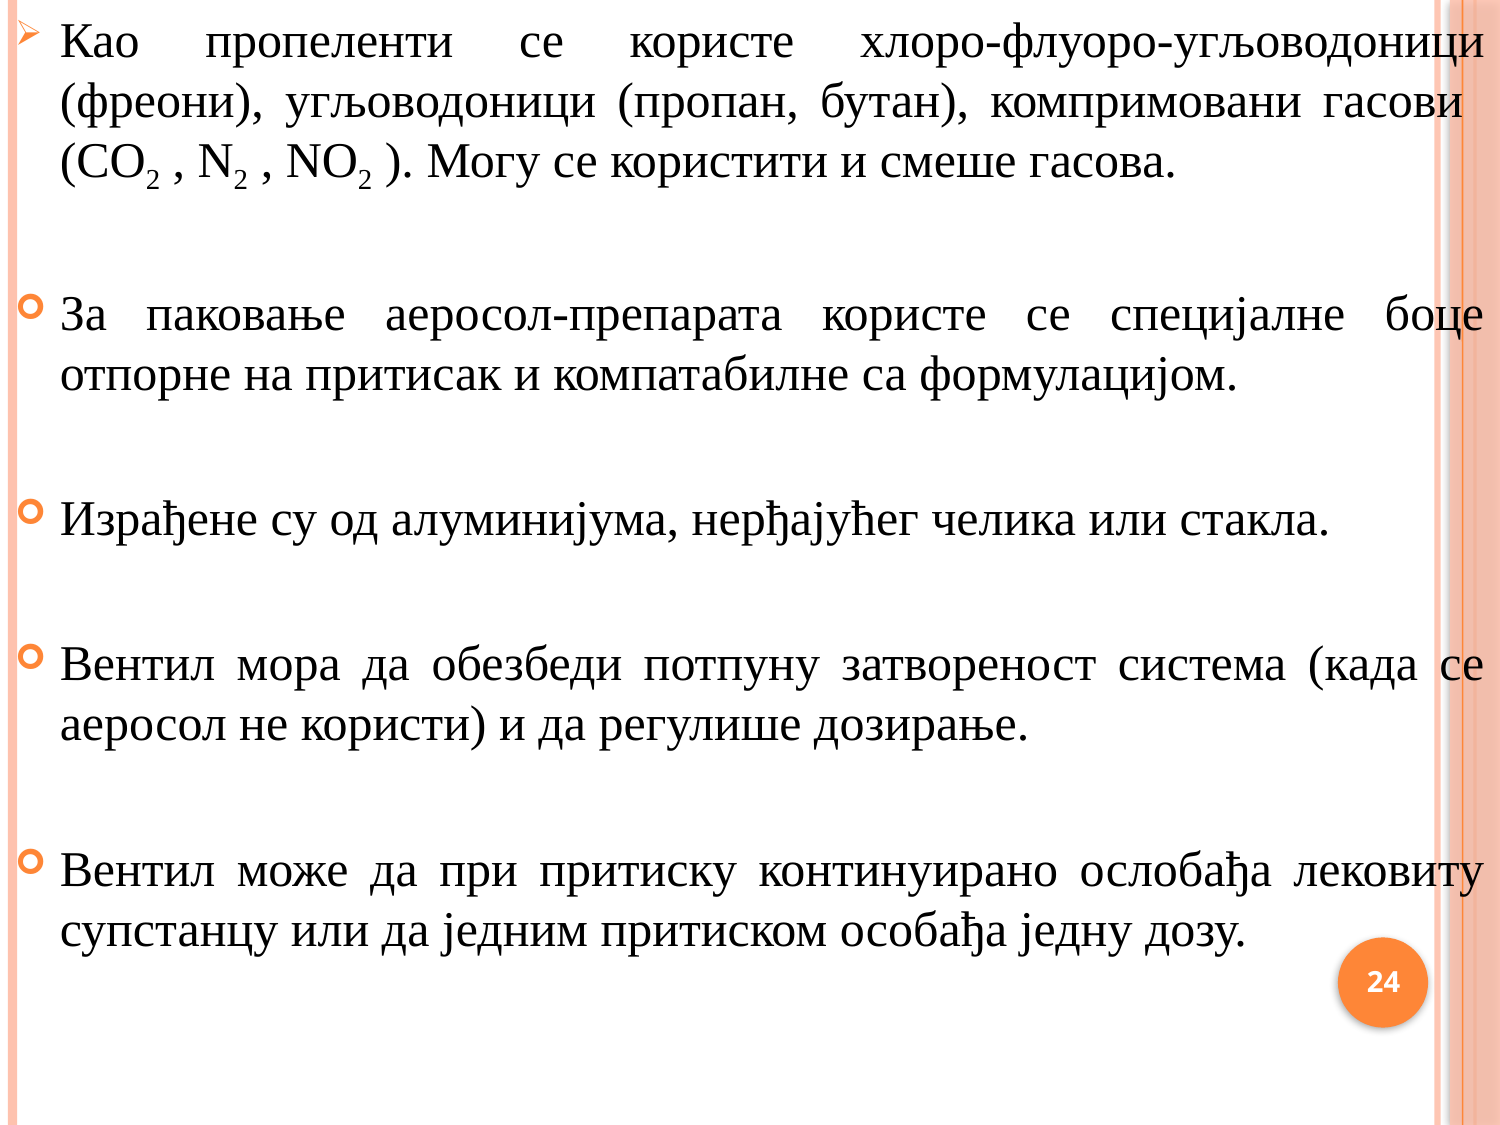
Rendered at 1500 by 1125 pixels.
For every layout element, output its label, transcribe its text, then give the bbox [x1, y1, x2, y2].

slide_number 24 [1333, 940, 1434, 1026]
list Као пропеленти се користе хлоро-флуоро-угљоводоници (фреони), угљоводоници (пропан, бутан), компримовани гасови (CO2 , N2 , NO2 ). Могу се користити и смеше гасова. За паковање аеросол-препарата користе се специјалне боце отпорне на притисак и компатабилне са формулацијом. Израђене су од алуминијума, нерђајућег челика или стакла. Вентил мора да oбезбеди потпуну затвореност система (када се аеросол не користи) и да регулише дозирање. Вентил може да при притиску континуирано ослобађа лековиту супстанцу или да једним притиском особађа једну дозу. [0, 0, 1500, 1125]
